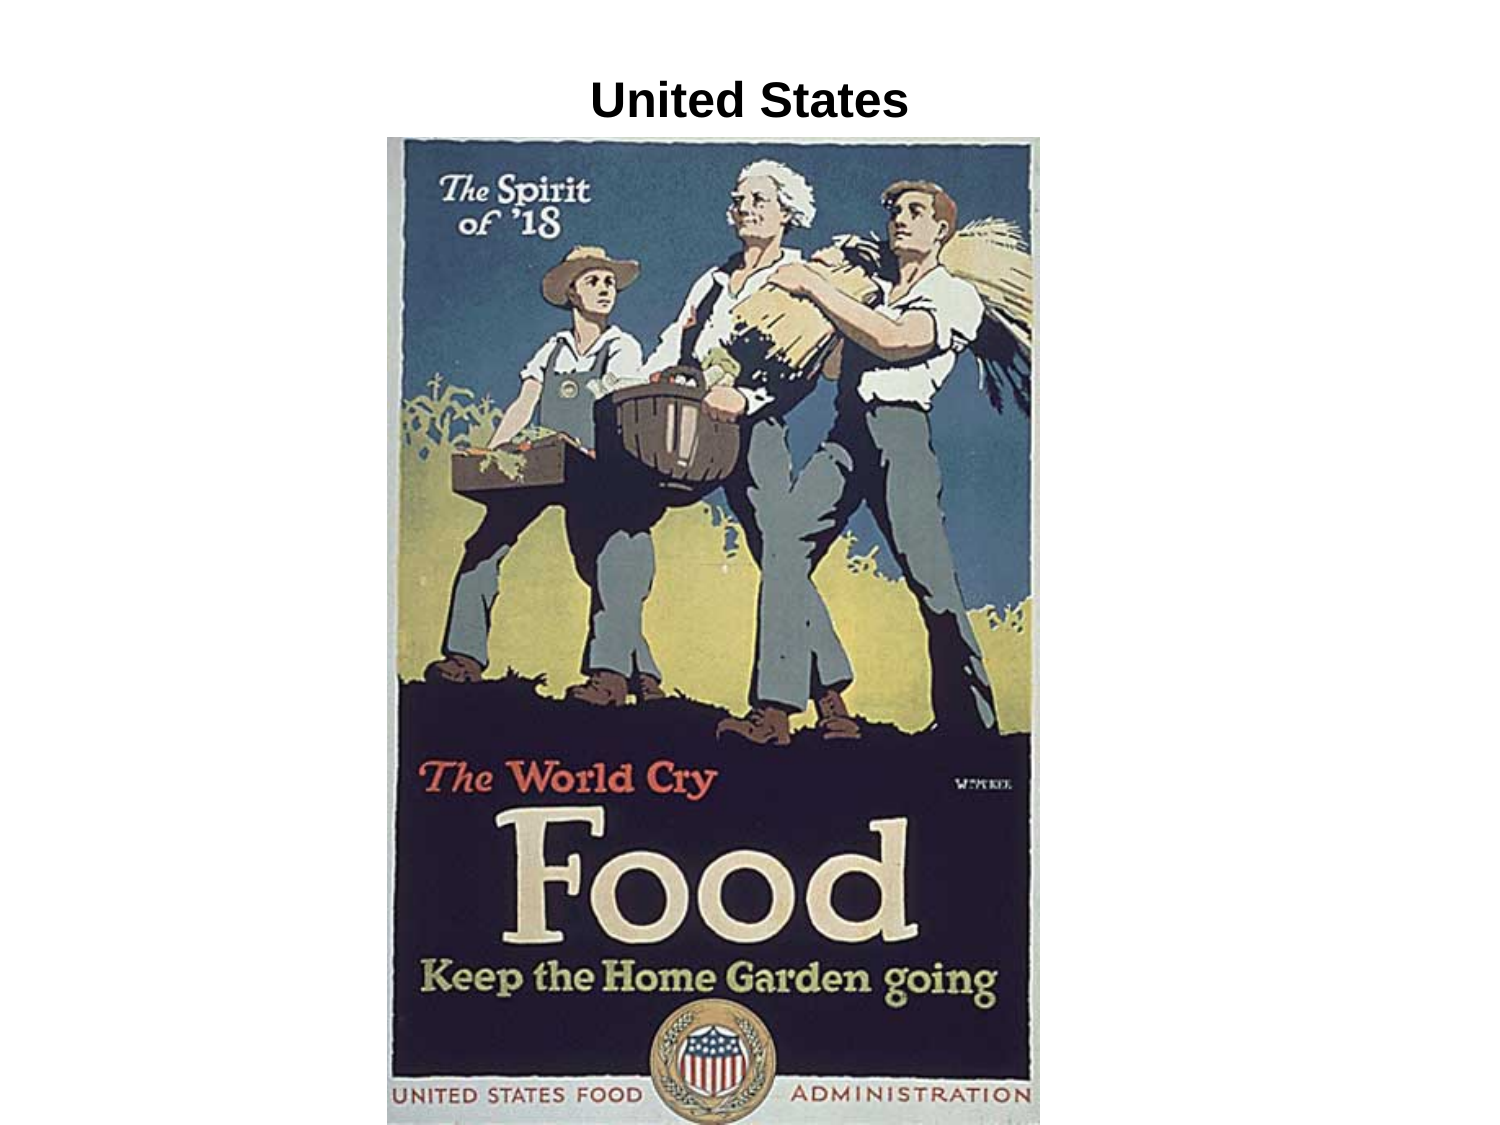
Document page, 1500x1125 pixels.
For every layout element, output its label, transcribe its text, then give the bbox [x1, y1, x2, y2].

picture [387, 137, 1040, 1125]
title United States [74, 44, 1426, 151]
